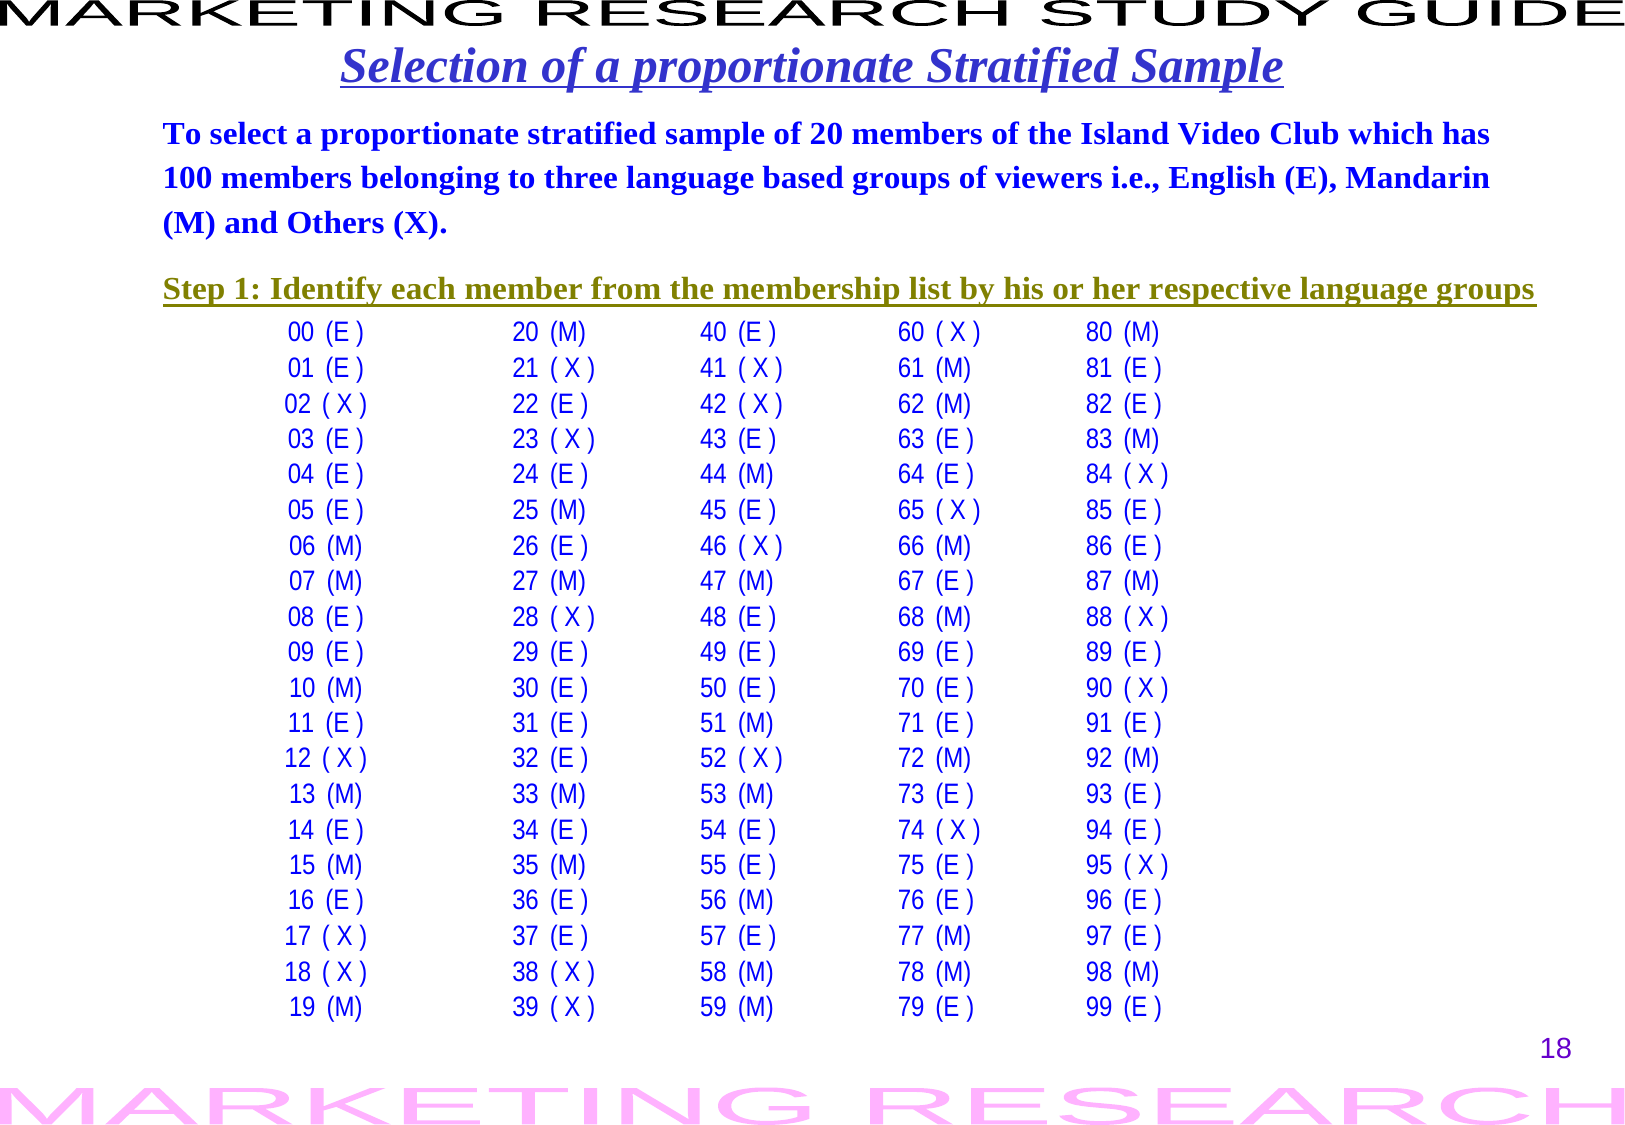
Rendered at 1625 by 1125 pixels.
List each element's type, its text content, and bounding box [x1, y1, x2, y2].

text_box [150, 115, 1558, 1054]
title Selection of a proportionate Stratified Sample [121, 36, 1504, 101]
